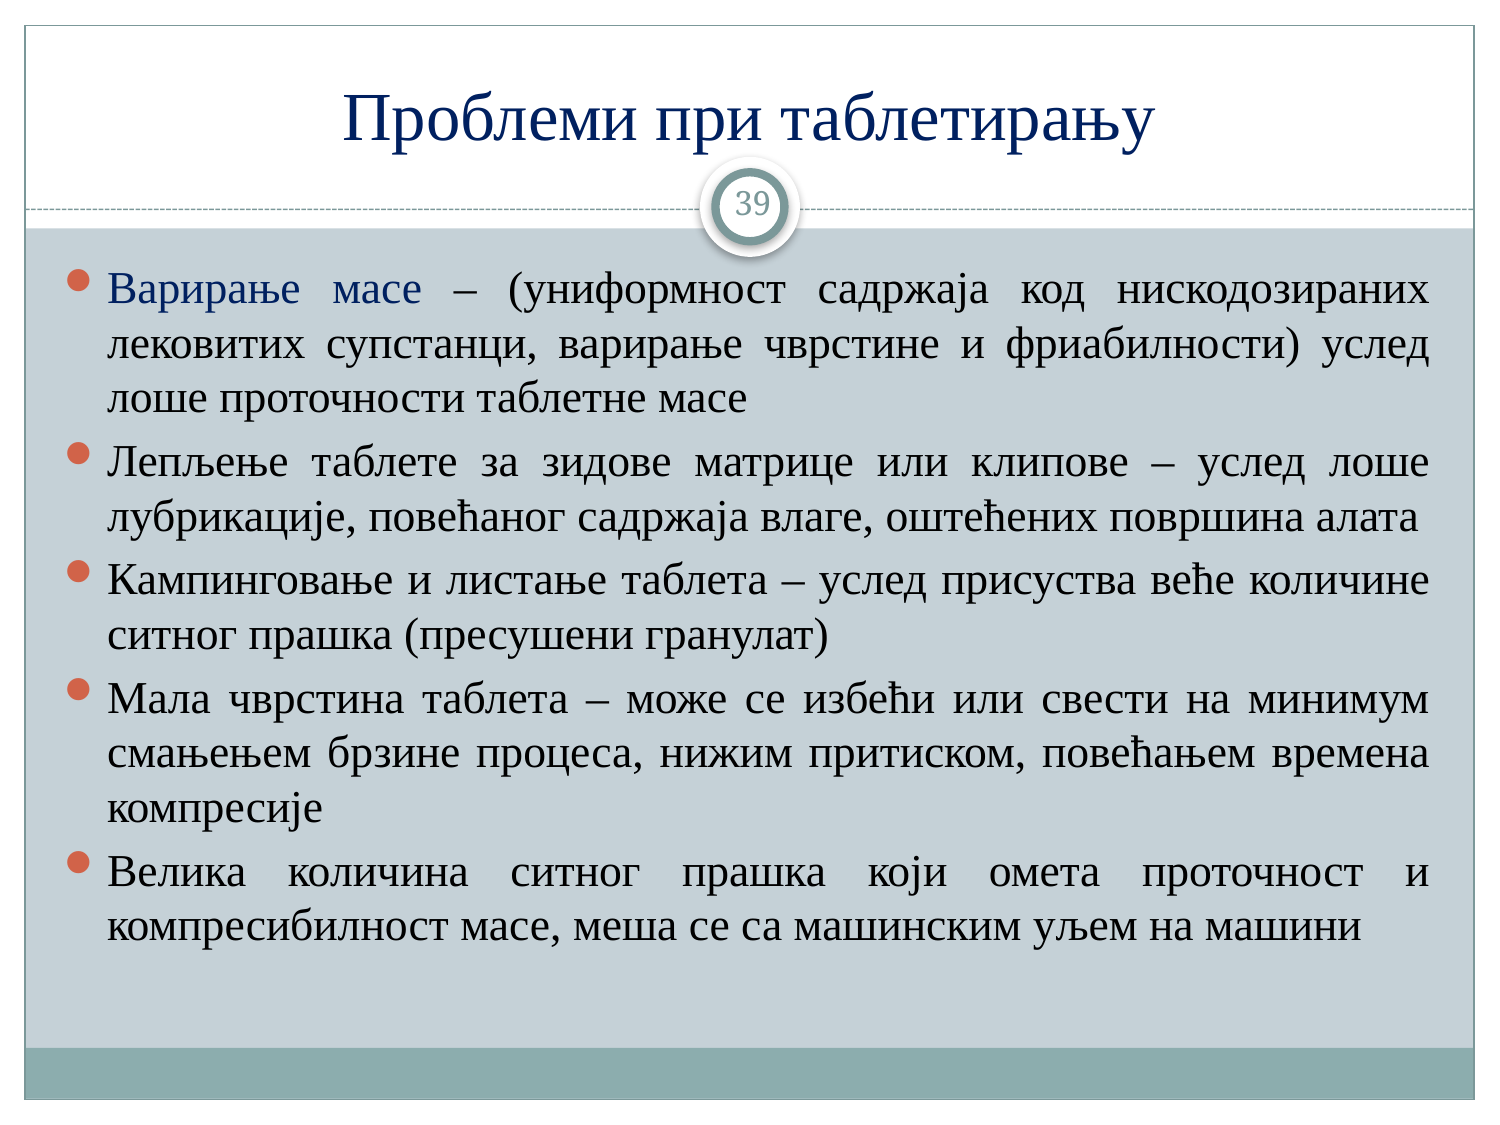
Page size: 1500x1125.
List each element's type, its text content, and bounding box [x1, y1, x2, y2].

slide_number 39 [715, 168, 791, 241]
title Проблеми при таблетирању [49, 37, 1450, 162]
list Варирање масе – (униформност садржаја код нискодозираних лековитих супстанци, варирање чврстине и фриабилности) услед лоше проточности таблетне масе Лепљење таблете за зидове матрице или клипове – услед лоше лубрикације, повећаног садржаја влаге, оштећених површина алата Кампинговање и листање таблета – услед присуства веће количине ситног прашка (пресушени гранулат) Мала чврстина таблета – може се избећи или свести на минимум смањењем брзине процеса, нижим притиском, повећањем времена компресије Велика количина ситног прашка који омета проточност и компресибилност масе, меша се са машинским уљем на машини [49, 250, 1445, 1001]
